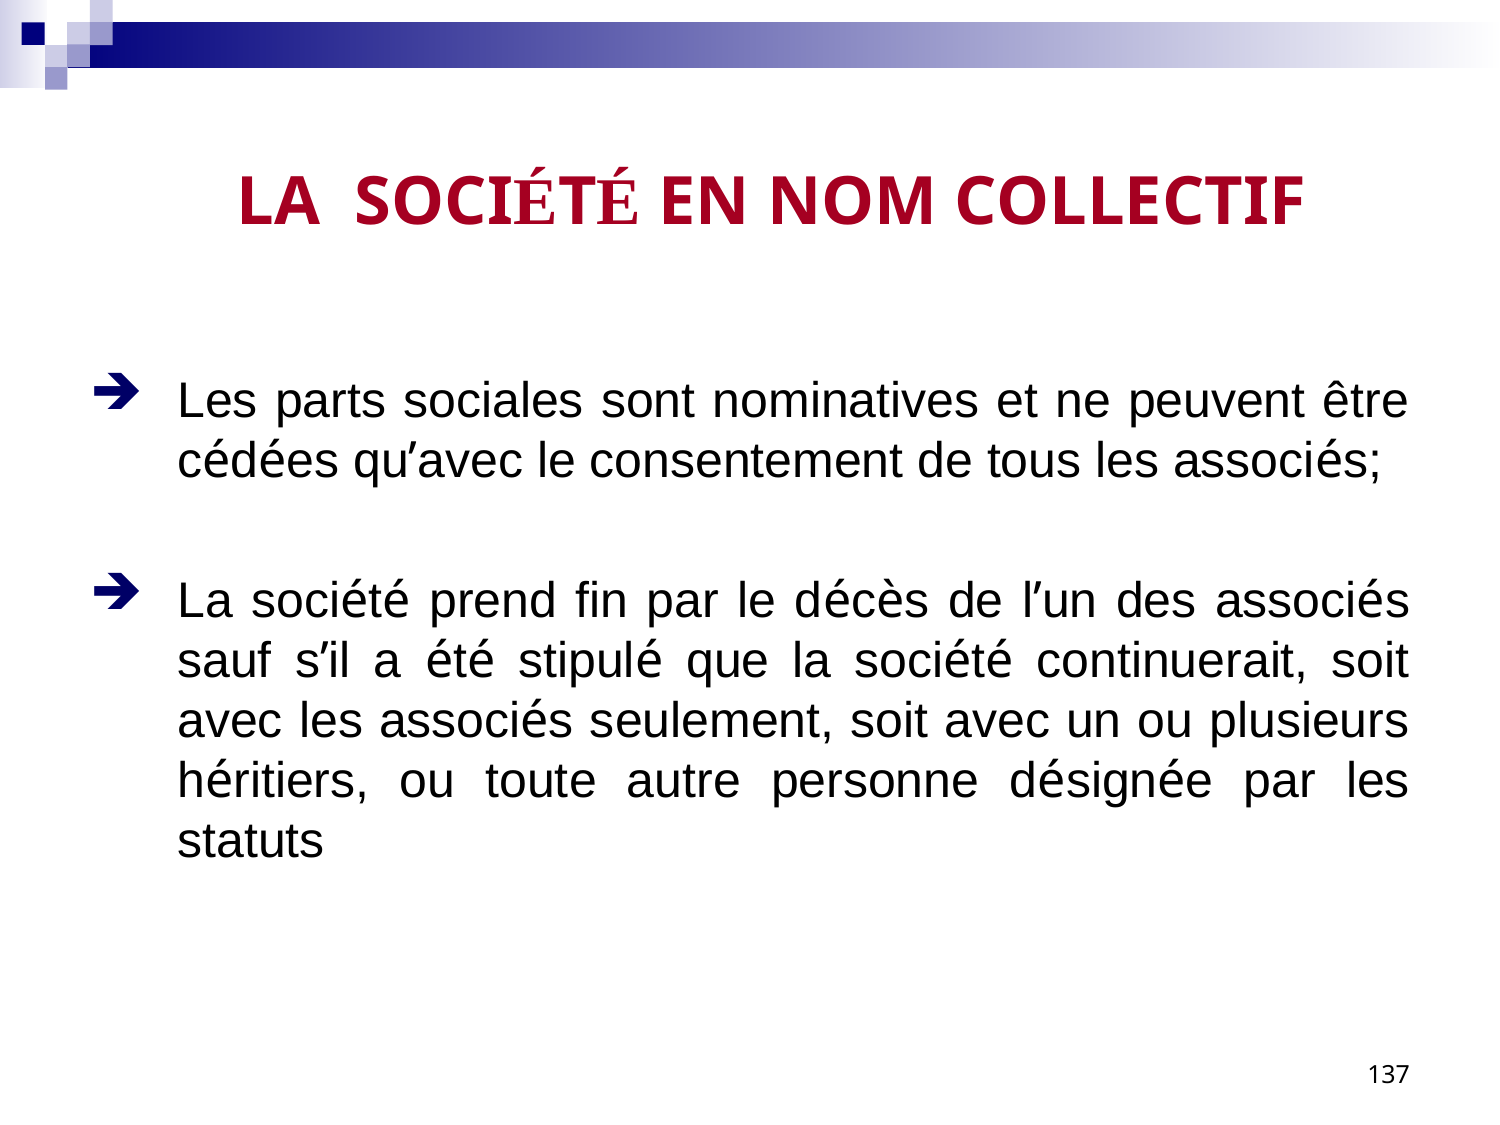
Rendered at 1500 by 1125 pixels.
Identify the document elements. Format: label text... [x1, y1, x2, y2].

slide_number 137 [1074, 1025, 1425, 1100]
list Les parts sociales sont nominatives et ne peuvent être cédées qu’avec le consentement de tous les associés; La société prend fin par le décès de l’un des associés sauf s’il a été stipulé que la société continuerait, soit avec les associés seulement, soit avec un ou plusieurs héritiers, ou toute autre personne désignée par les statuts [75, 360, 1425, 894]
title LA SOCIÉTÉ EN NOM COLLECTIF [96, 92, 1447, 303]
